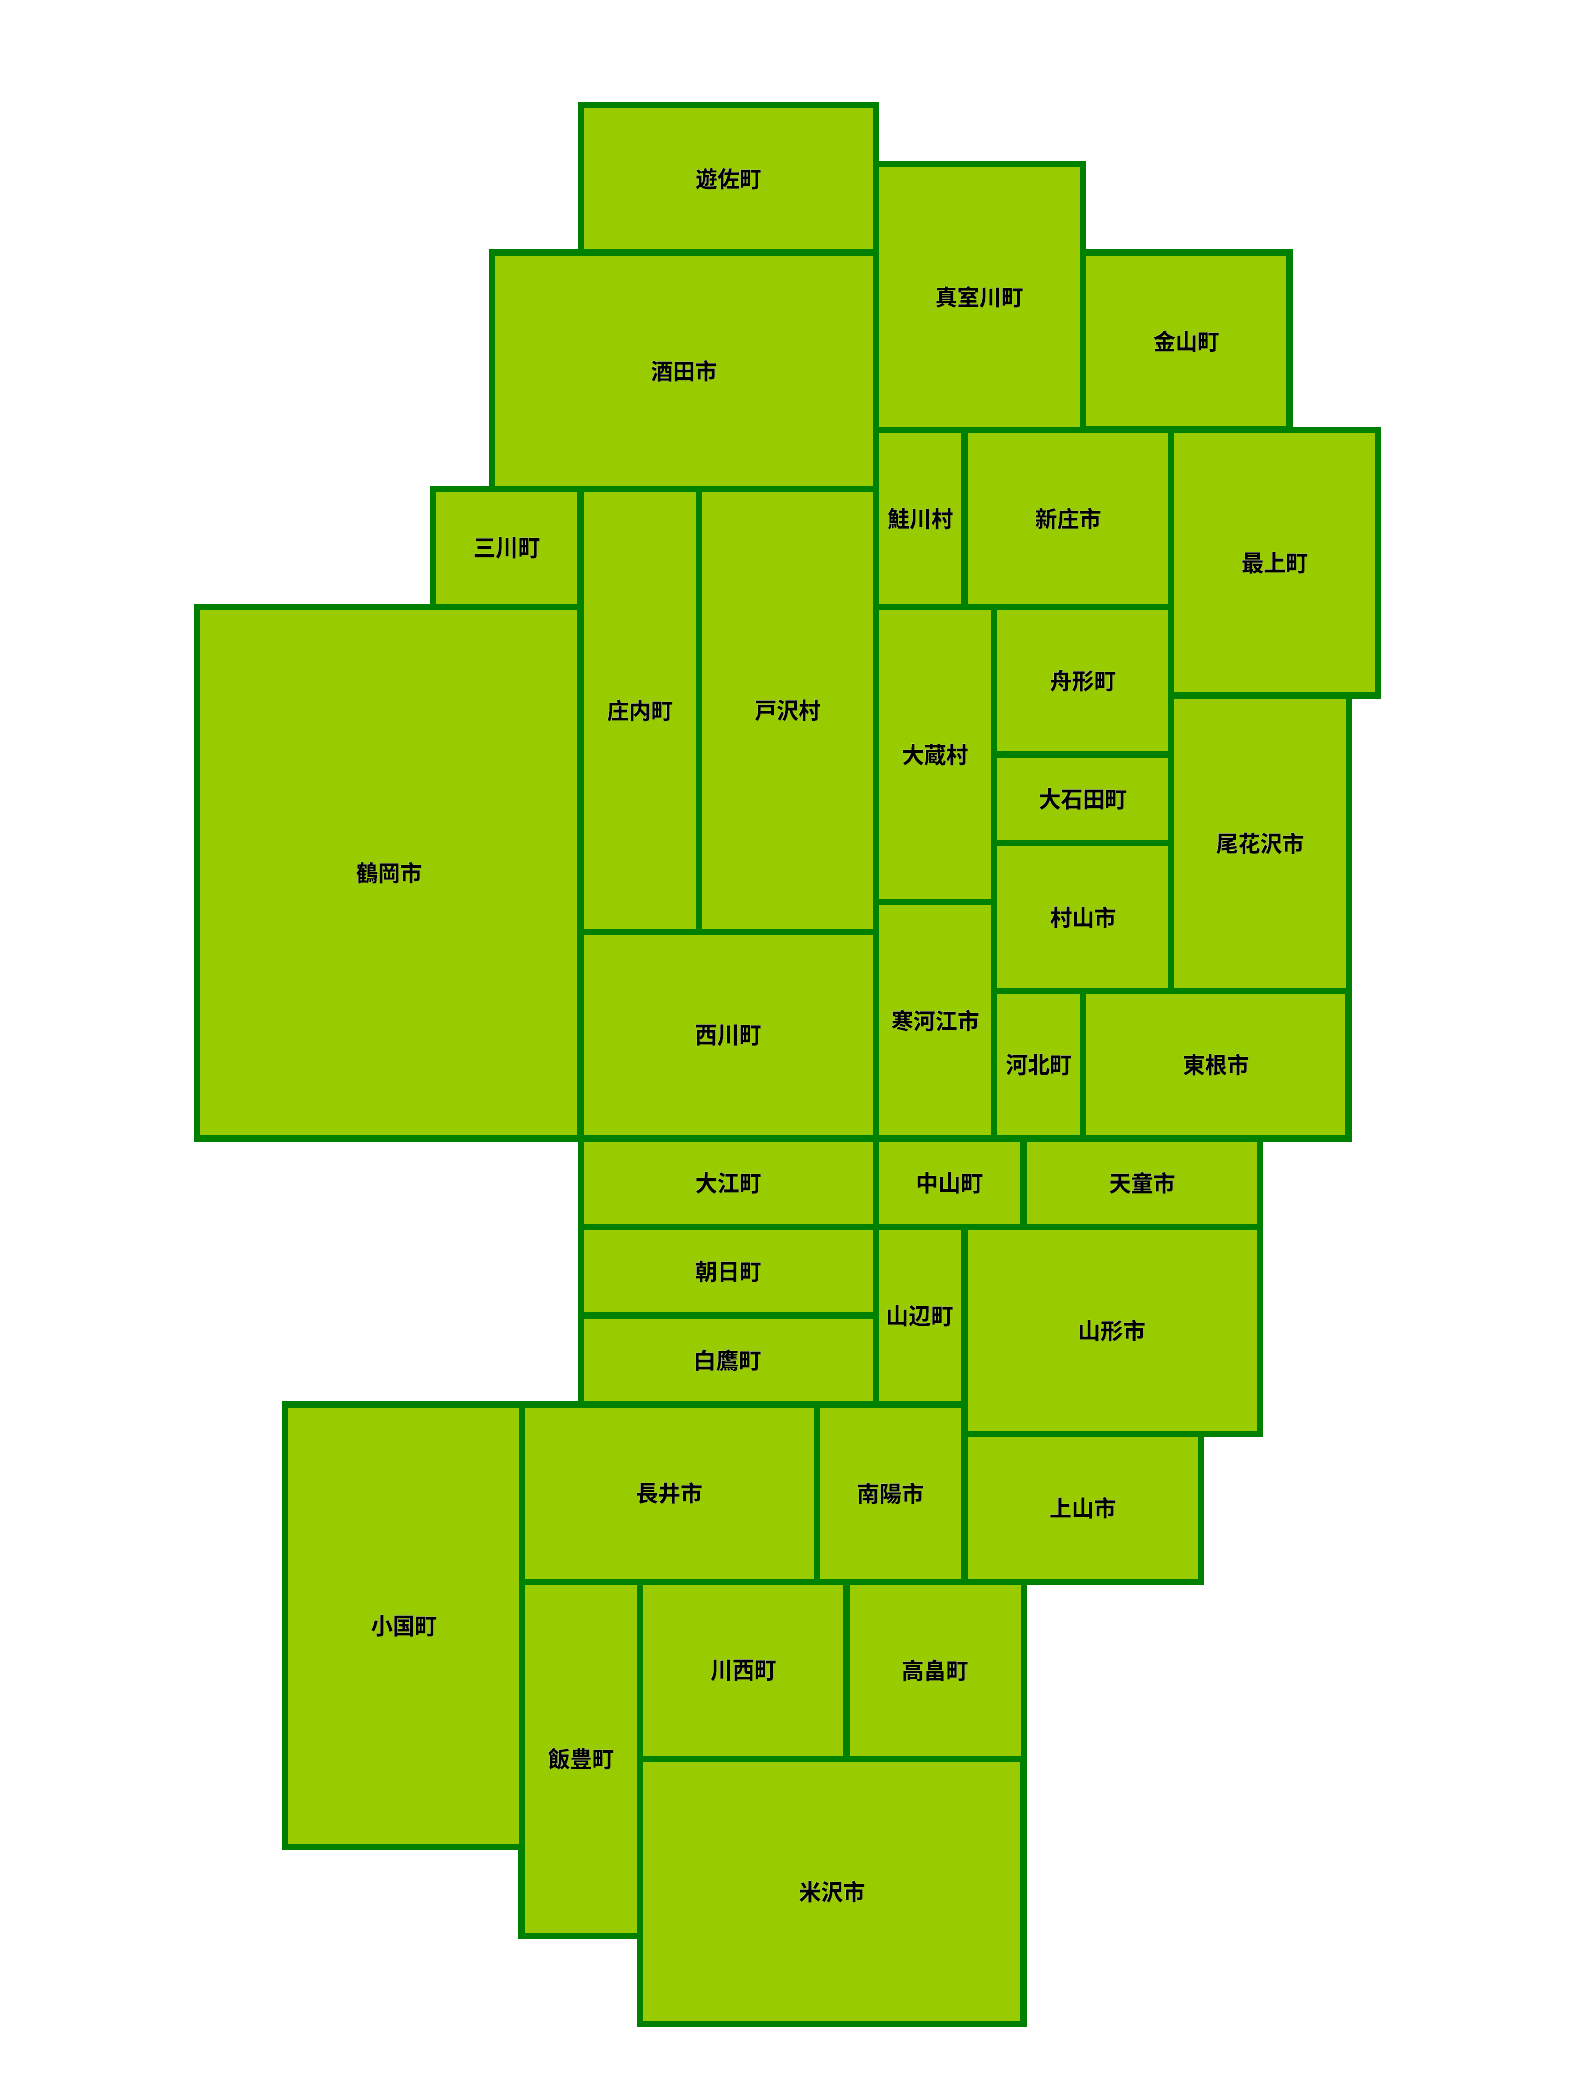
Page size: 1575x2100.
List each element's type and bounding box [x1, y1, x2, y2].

text_box [695, 1023, 762, 1047]
text_box [891, 1009, 979, 1032]
text_box [370, 1614, 437, 1637]
text_box [1109, 1171, 1175, 1194]
text_box [636, 1481, 702, 1505]
text_box [1183, 1053, 1249, 1076]
text_box [1079, 1319, 1145, 1342]
text_box [606, 699, 673, 722]
text_box [1005, 1053, 1072, 1076]
text_box [1049, 669, 1116, 692]
text_box [695, 167, 762, 190]
text_box [857, 1481, 924, 1505]
text_box [902, 743, 968, 766]
text_box [1049, 905, 1116, 929]
text_box [1216, 831, 1304, 855]
text_box [1153, 329, 1219, 353]
text_box [710, 1659, 776, 1682]
text_box [1035, 507, 1101, 530]
text_box [887, 507, 954, 530]
text_box [1241, 551, 1308, 574]
text_box [754, 698, 821, 722]
text_box [1039, 787, 1127, 811]
text_box [902, 1659, 968, 1682]
text_box [917, 1171, 983, 1194]
text_box [695, 1260, 762, 1283]
text_box [935, 285, 1024, 308]
text_box [474, 536, 540, 559]
text_box [196, 104, 1379, 2025]
text_box [695, 1348, 762, 1372]
text_box [547, 1747, 614, 1770]
text_box [355, 861, 422, 884]
text_box [1049, 1496, 1116, 1519]
text_box [695, 1171, 762, 1194]
text_box [651, 359, 717, 382]
text_box [887, 1304, 954, 1327]
text_box [798, 1880, 865, 1903]
